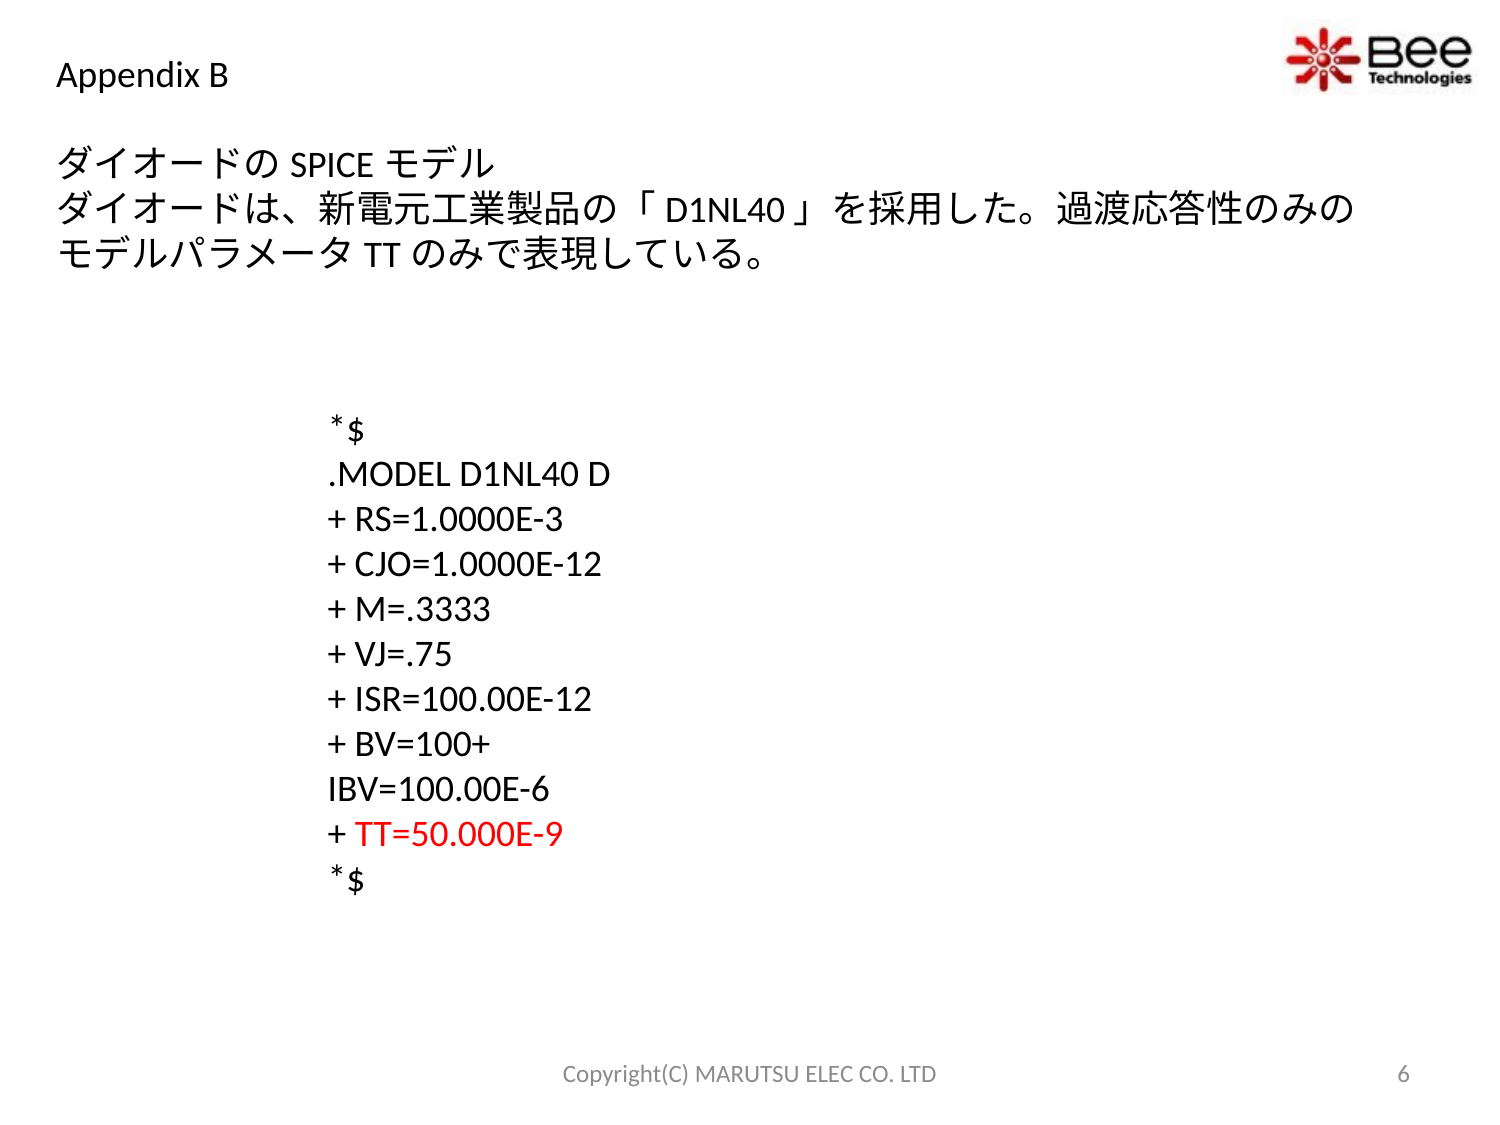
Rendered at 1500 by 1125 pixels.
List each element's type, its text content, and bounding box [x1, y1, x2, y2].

text_box *$ .MODEL D1NL40 D + RS=1.0000E-3 + CJO=1.0000E-12 + M=.3333 + VJ=.75 + ISR=100.00E-12 + BV=100+ IBV=100.00E-6 + TT=50.000E-9 *$ [312, 397, 750, 952]
text_box Appendix B ダイオードのSPICEモデル ダイオードは、新電元工業製品の「D1NL40」を採用した。過渡応答性のみの モデルパラメータTTのみで表現している。 [41, 42, 1424, 283]
slide_number 6 [1074, 1042, 1425, 1103]
picture [1281, 18, 1478, 101]
footer Copyright(C) MARUTSU ELEC CO. LTD [512, 1042, 988, 1103]
